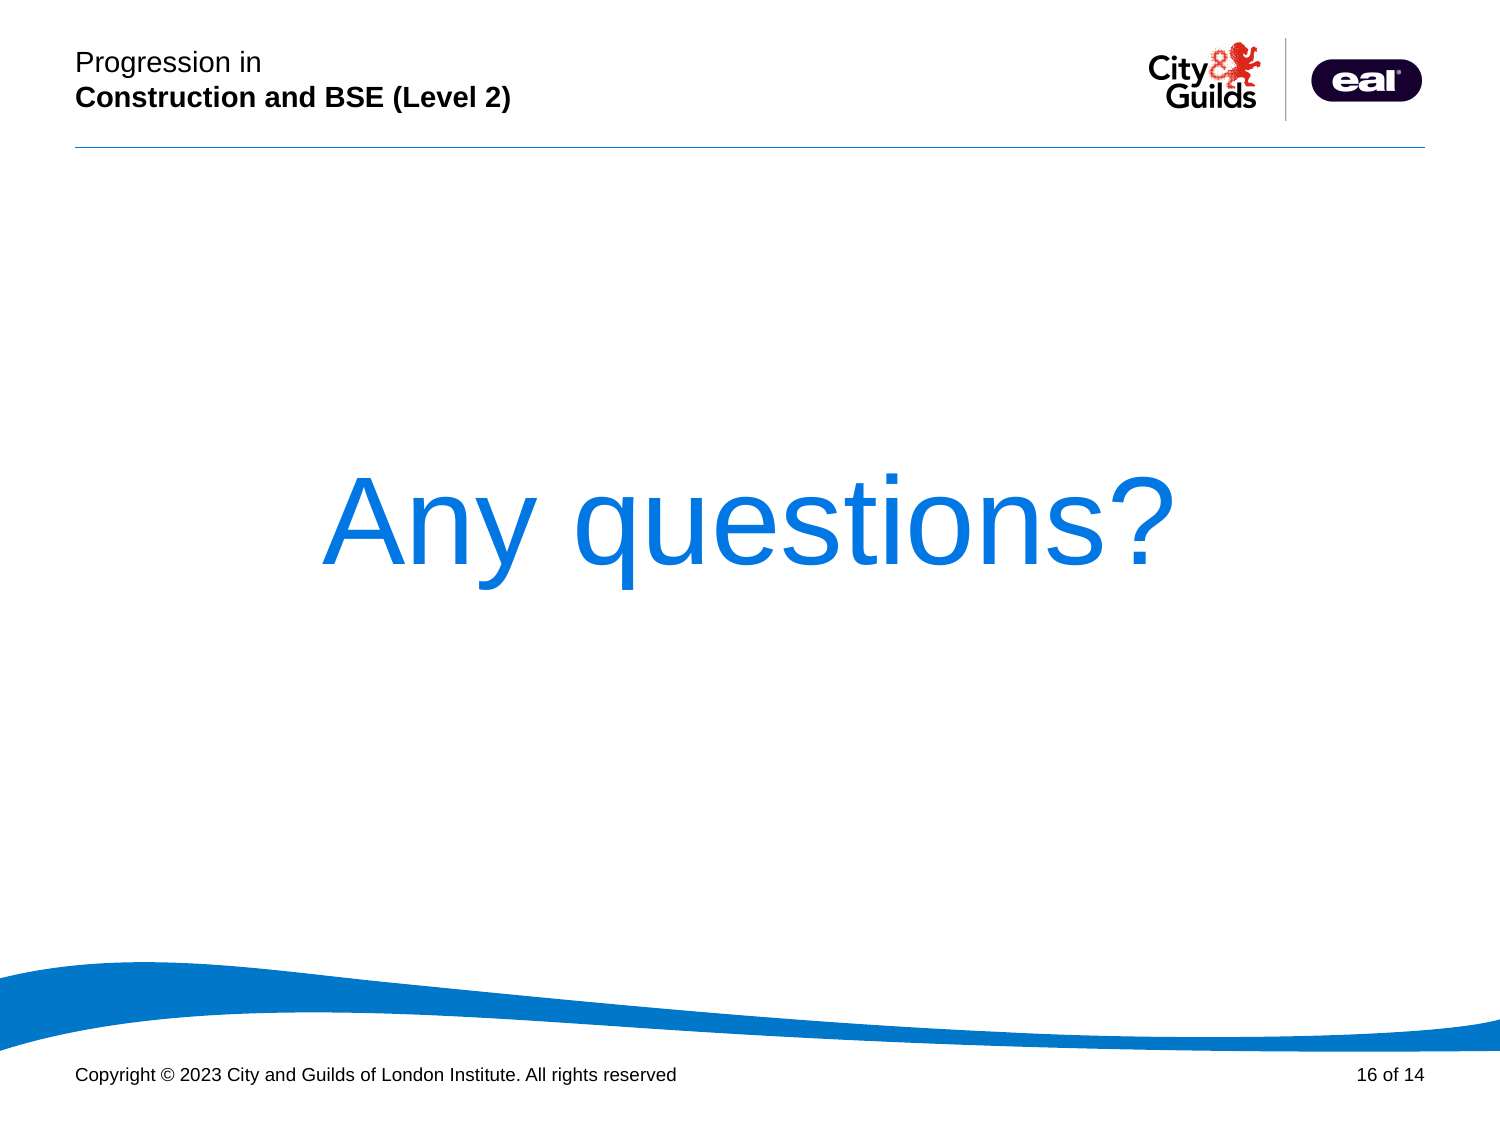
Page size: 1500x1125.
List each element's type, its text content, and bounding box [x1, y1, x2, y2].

list Any questions? [74, 247, 1426, 946]
picture [1149, 38, 1422, 121]
